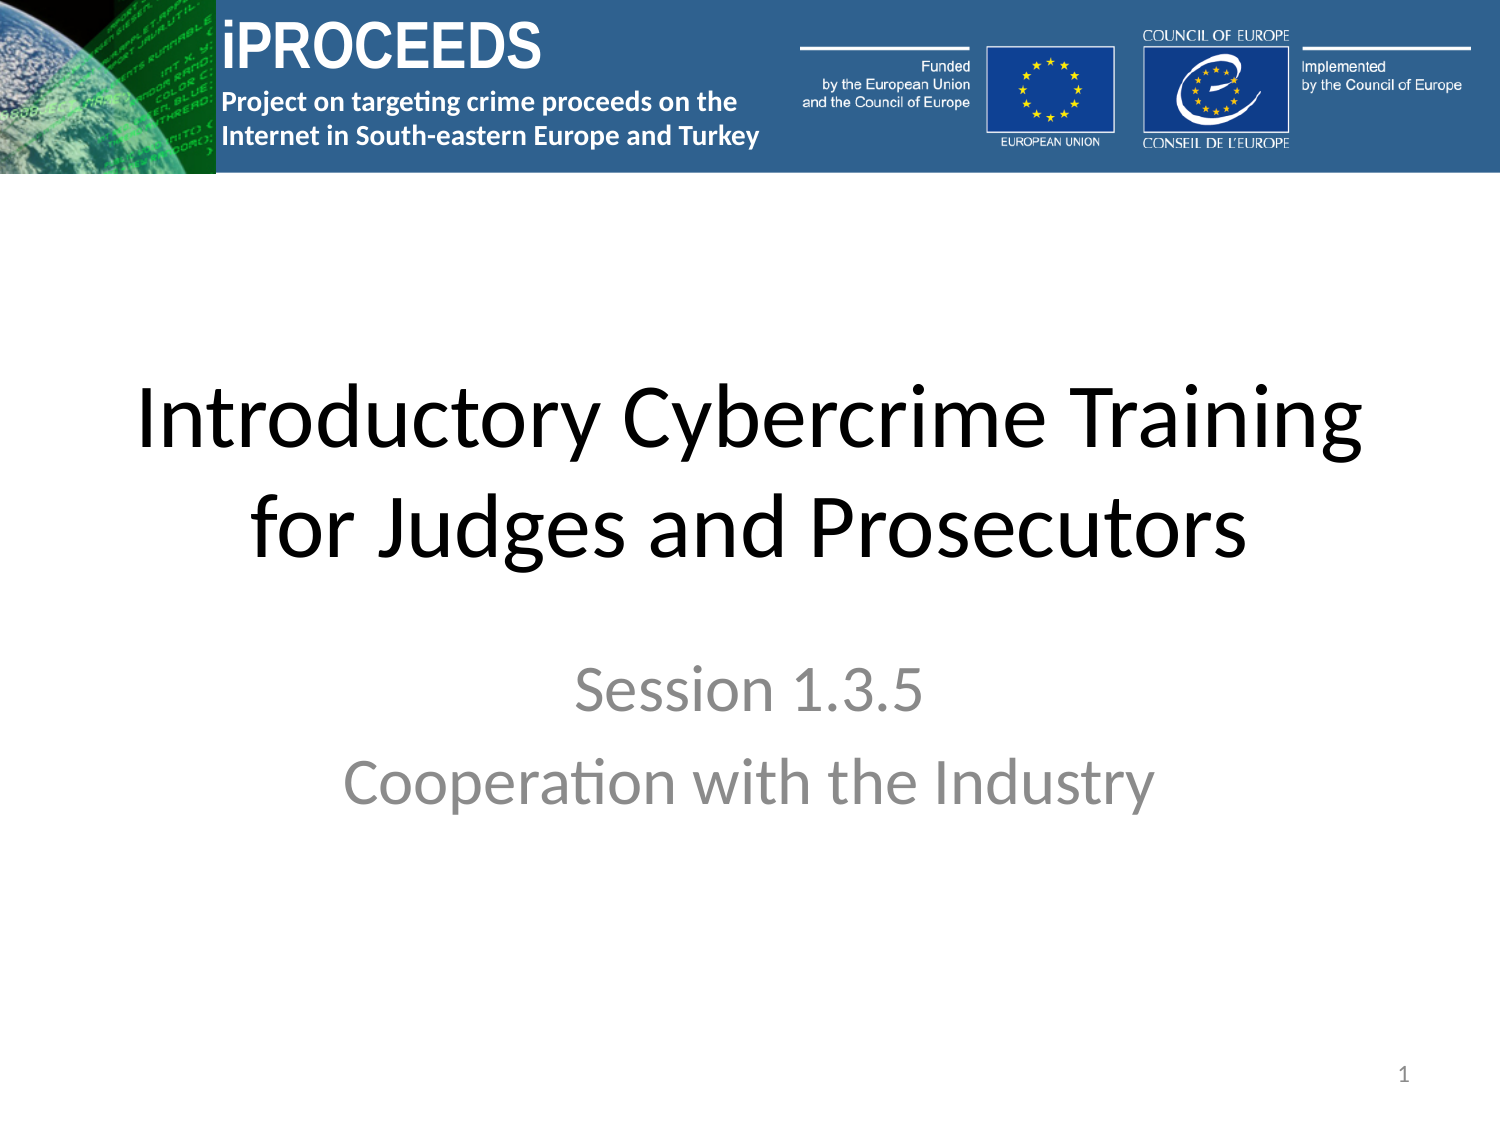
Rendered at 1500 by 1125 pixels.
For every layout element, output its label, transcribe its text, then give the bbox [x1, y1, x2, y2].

title Introductory Cybercrime Training for Judges and Prosecutors [112, 348, 1388, 587]
text_box [833, 0, 1500, 175]
picture [799, 30, 1471, 148]
slide_number 1 [1074, 1042, 1425, 1103]
subtitle Session 1.3.5 Cooperation with the Industry [225, 637, 1275, 925]
picture [0, 0, 216, 174]
text_box iPROCEEDS Project on targeting crime proceeds on the Internet in South-eastern Europe and Turkey [206, 0, 833, 199]
